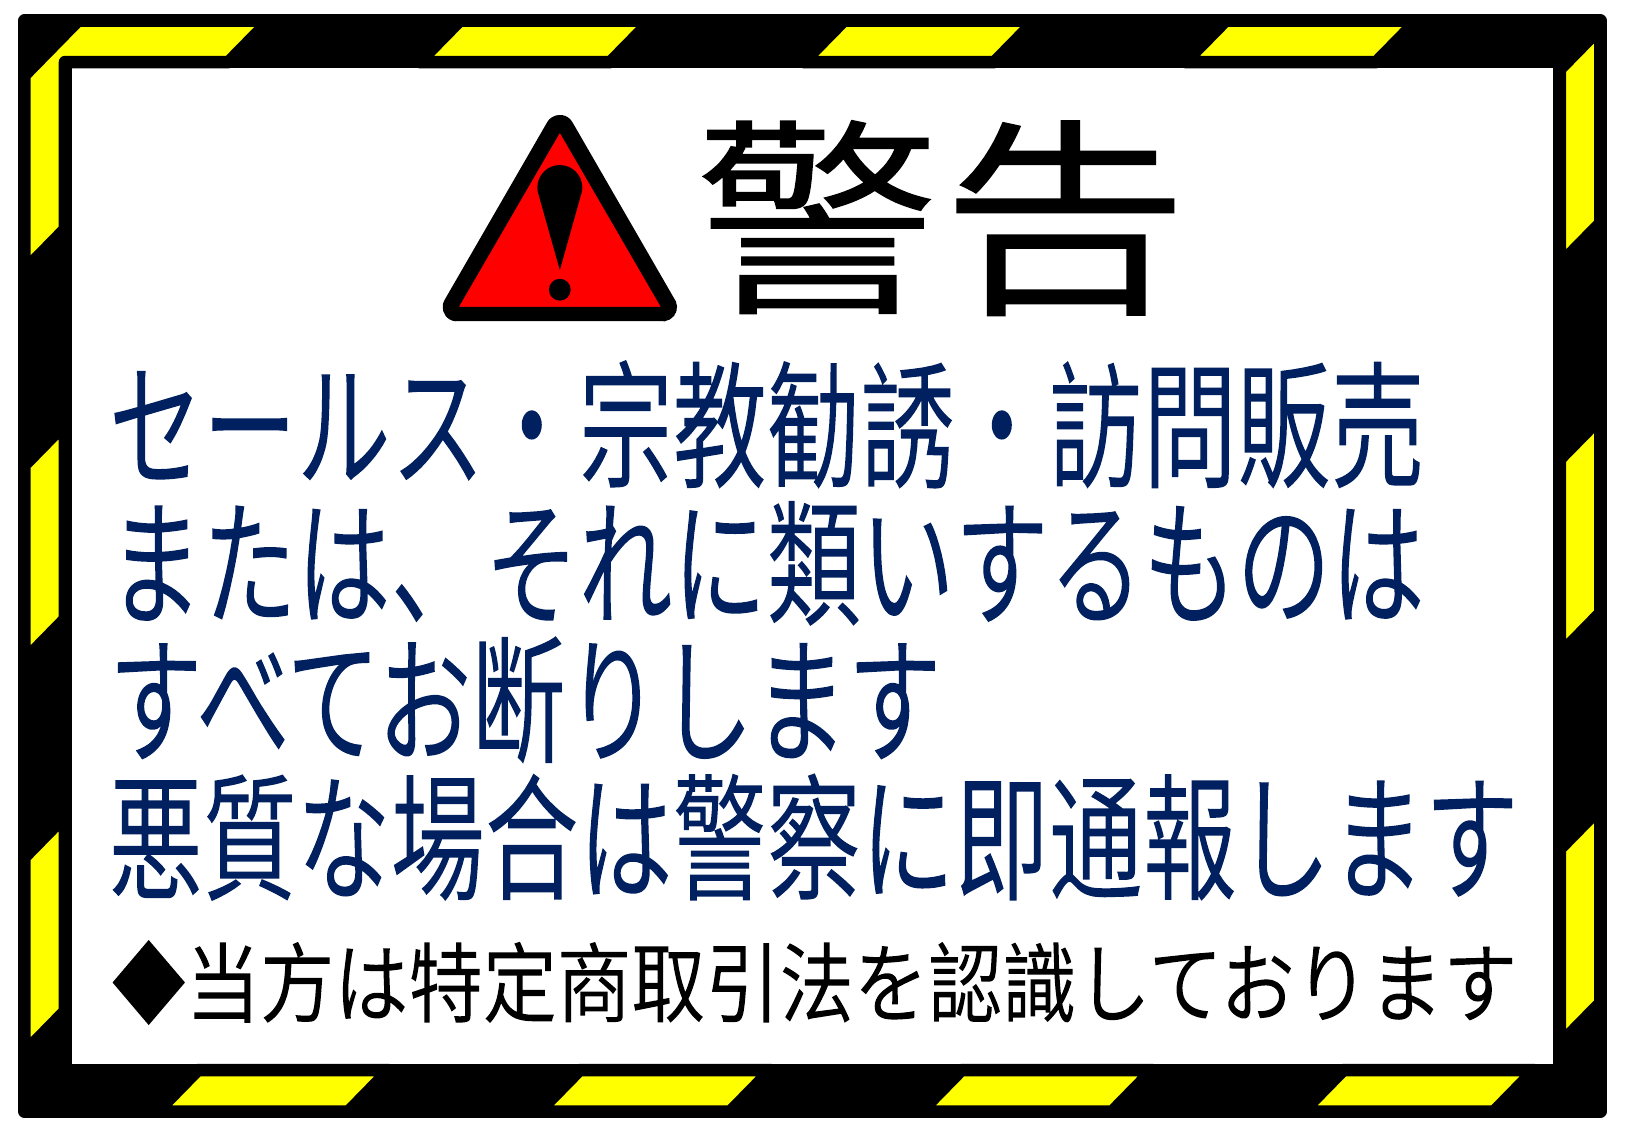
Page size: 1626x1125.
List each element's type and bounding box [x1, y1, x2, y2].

text_box [24, 20, 1601, 1112]
text_box [443, 115, 677, 321]
